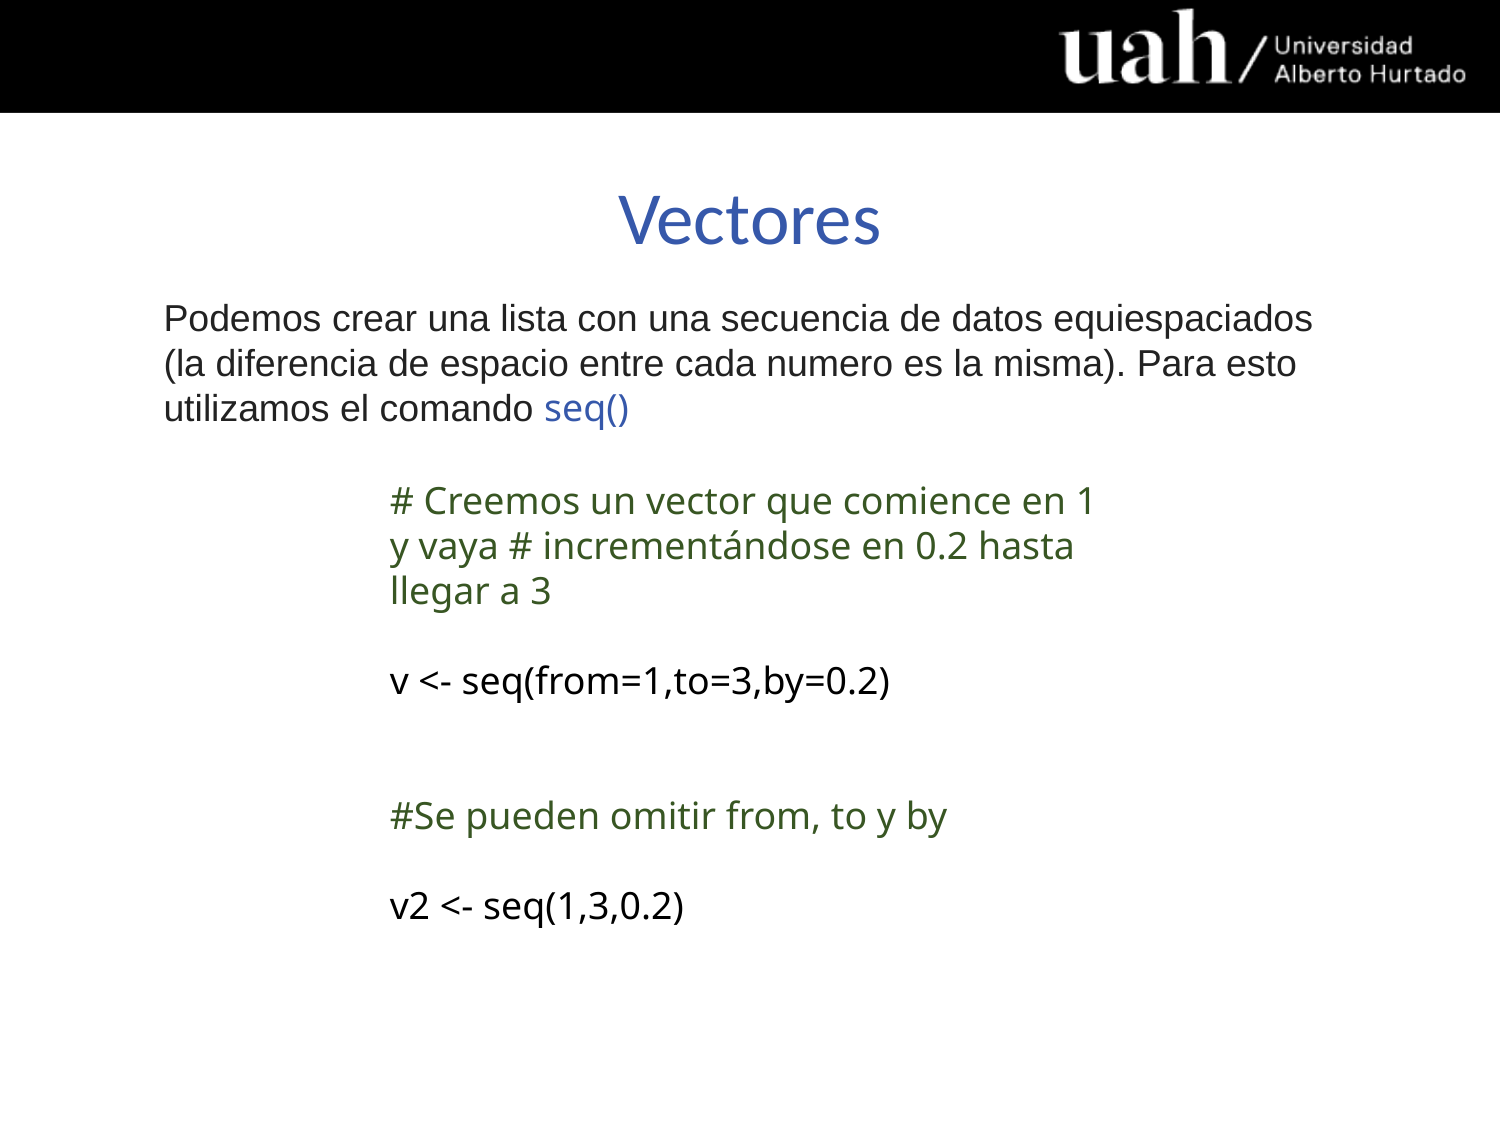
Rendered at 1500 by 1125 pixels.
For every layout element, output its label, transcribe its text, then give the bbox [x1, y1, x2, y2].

text_box # Creemos un vector que comience en 1 y vaya # incrementándose en 0.2 hasta llegar a 3 v <- seq(from=1,to=3,by=0.2) #Se pueden omitir from, to y by v2 <- seq(1,3,0.2) [374, 469, 1125, 935]
text_box Podemos crear una lista con una secuencia de datos equiespaciados (la diferencia de espacio entre cada numero es la misma). Para esto utilizamos el comando seq() [148, 286, 1352, 437]
text_box [0, 0, 1500, 114]
picture [1057, 0, 1468, 94]
text_box Vectores [374, 162, 1125, 267]
